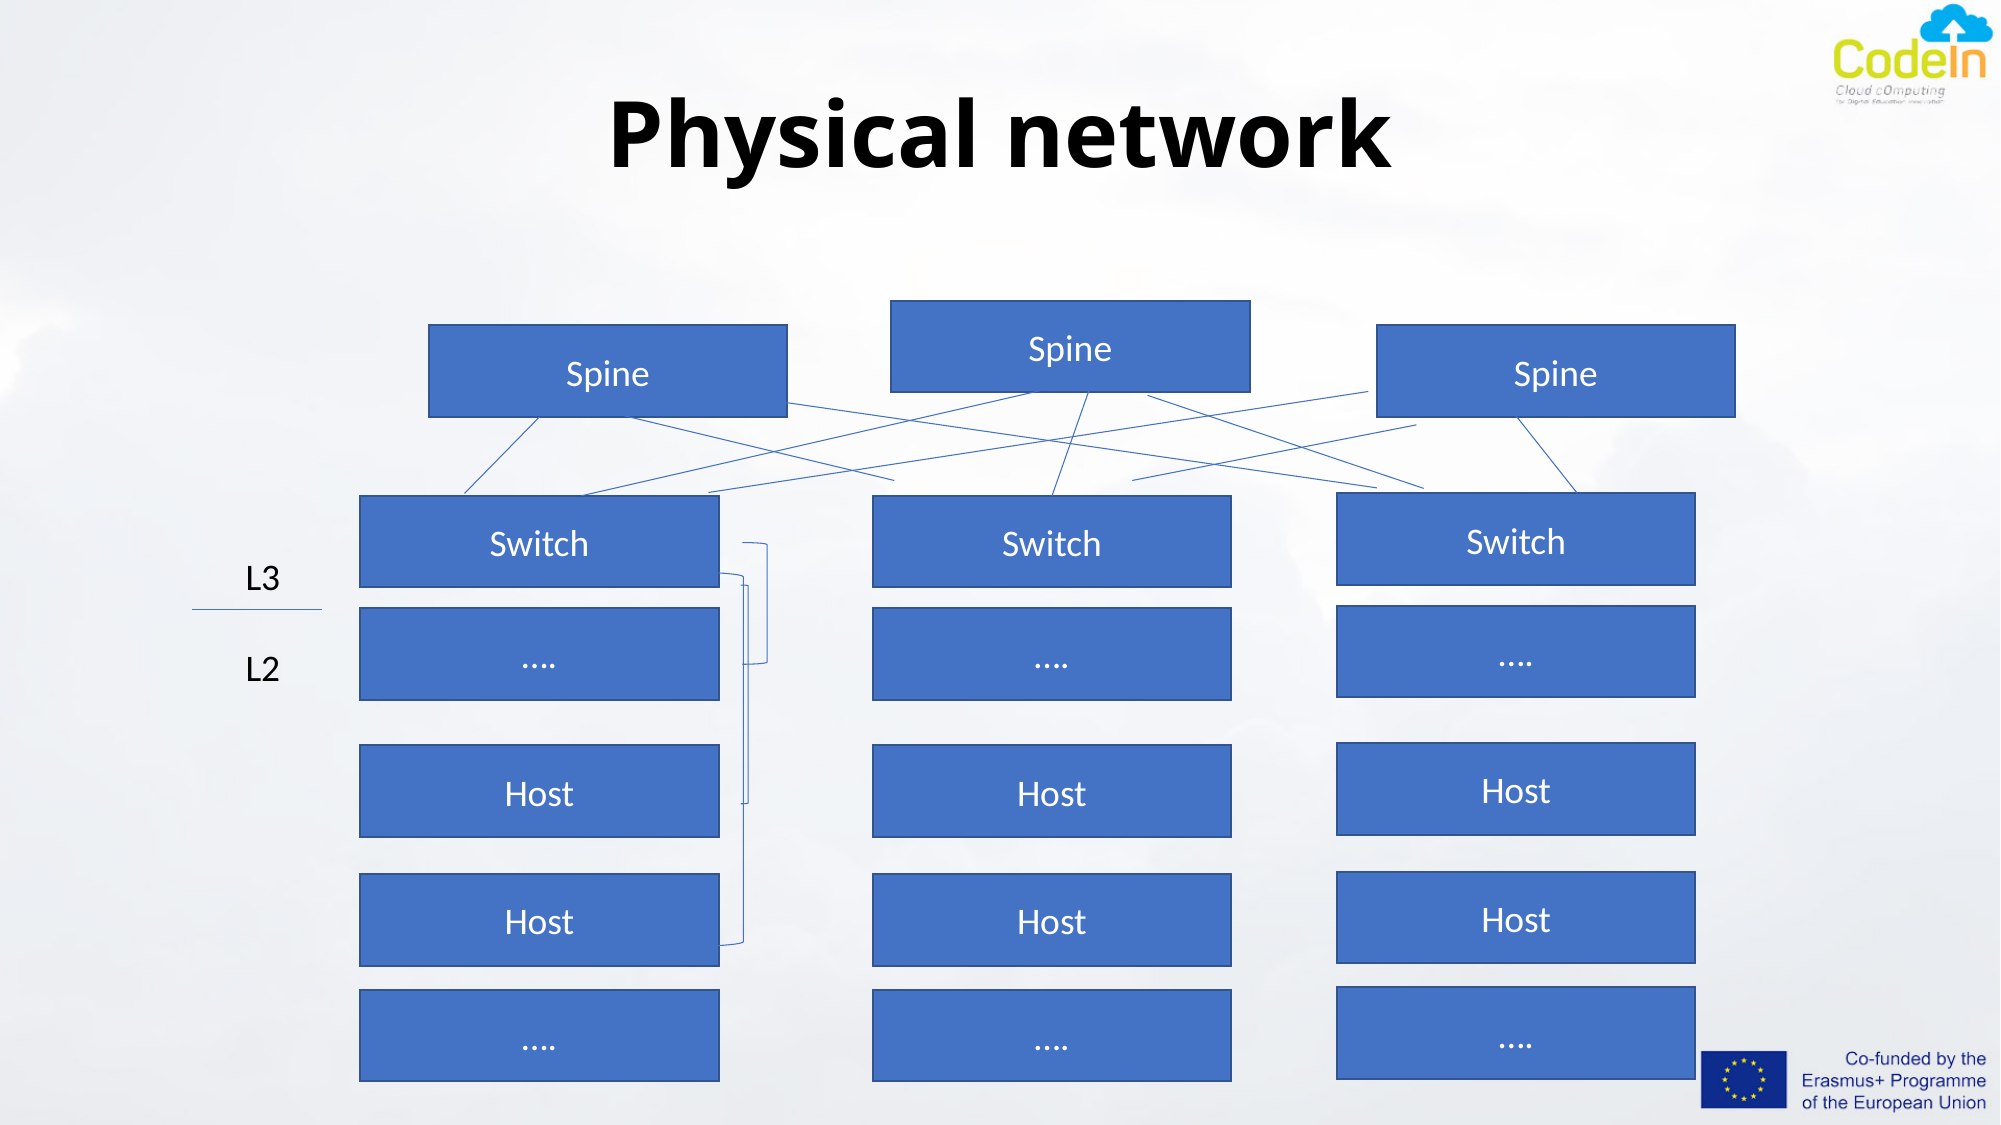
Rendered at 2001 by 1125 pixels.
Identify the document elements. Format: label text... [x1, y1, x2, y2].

text_box Switch [359, 495, 720, 588]
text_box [1369, 395, 1424, 489]
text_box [708, 391, 1369, 493]
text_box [1513, 413, 1578, 494]
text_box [464, 416, 540, 494]
text_box …. [872, 989, 1232, 1082]
text_box …. [359, 989, 720, 1082]
text_box Switch [1336, 492, 1696, 586]
title Physical network [137, 28, 1863, 247]
text_box [744, 584, 749, 805]
text_box L2 [191, 633, 334, 701]
text_box [742, 542, 768, 665]
text_box Host [1336, 871, 1696, 964]
text_box …. [872, 607, 1232, 701]
text_box L3 [191, 541, 334, 611]
text_box Host [359, 744, 685, 838]
picture [0, 0, 2001, 1125]
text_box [608, 411, 708, 481]
text_box …. [1336, 605, 1696, 698]
text_box …. [359, 607, 685, 701]
text_box Switch [872, 495, 1232, 588]
text_box Host [359, 873, 720, 967]
text_box Host [1336, 742, 1696, 836]
text_box …. [1336, 986, 1696, 1080]
text_box Host [872, 744, 1232, 838]
text_box Spine [428, 324, 788, 418]
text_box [581, 388, 1048, 496]
text_box Spine [890, 300, 1251, 391]
text_box Host [872, 873, 1232, 967]
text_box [1369, 397, 1377, 488]
text_box Spine [1376, 324, 1736, 418]
text_box [685, 571, 744, 947]
